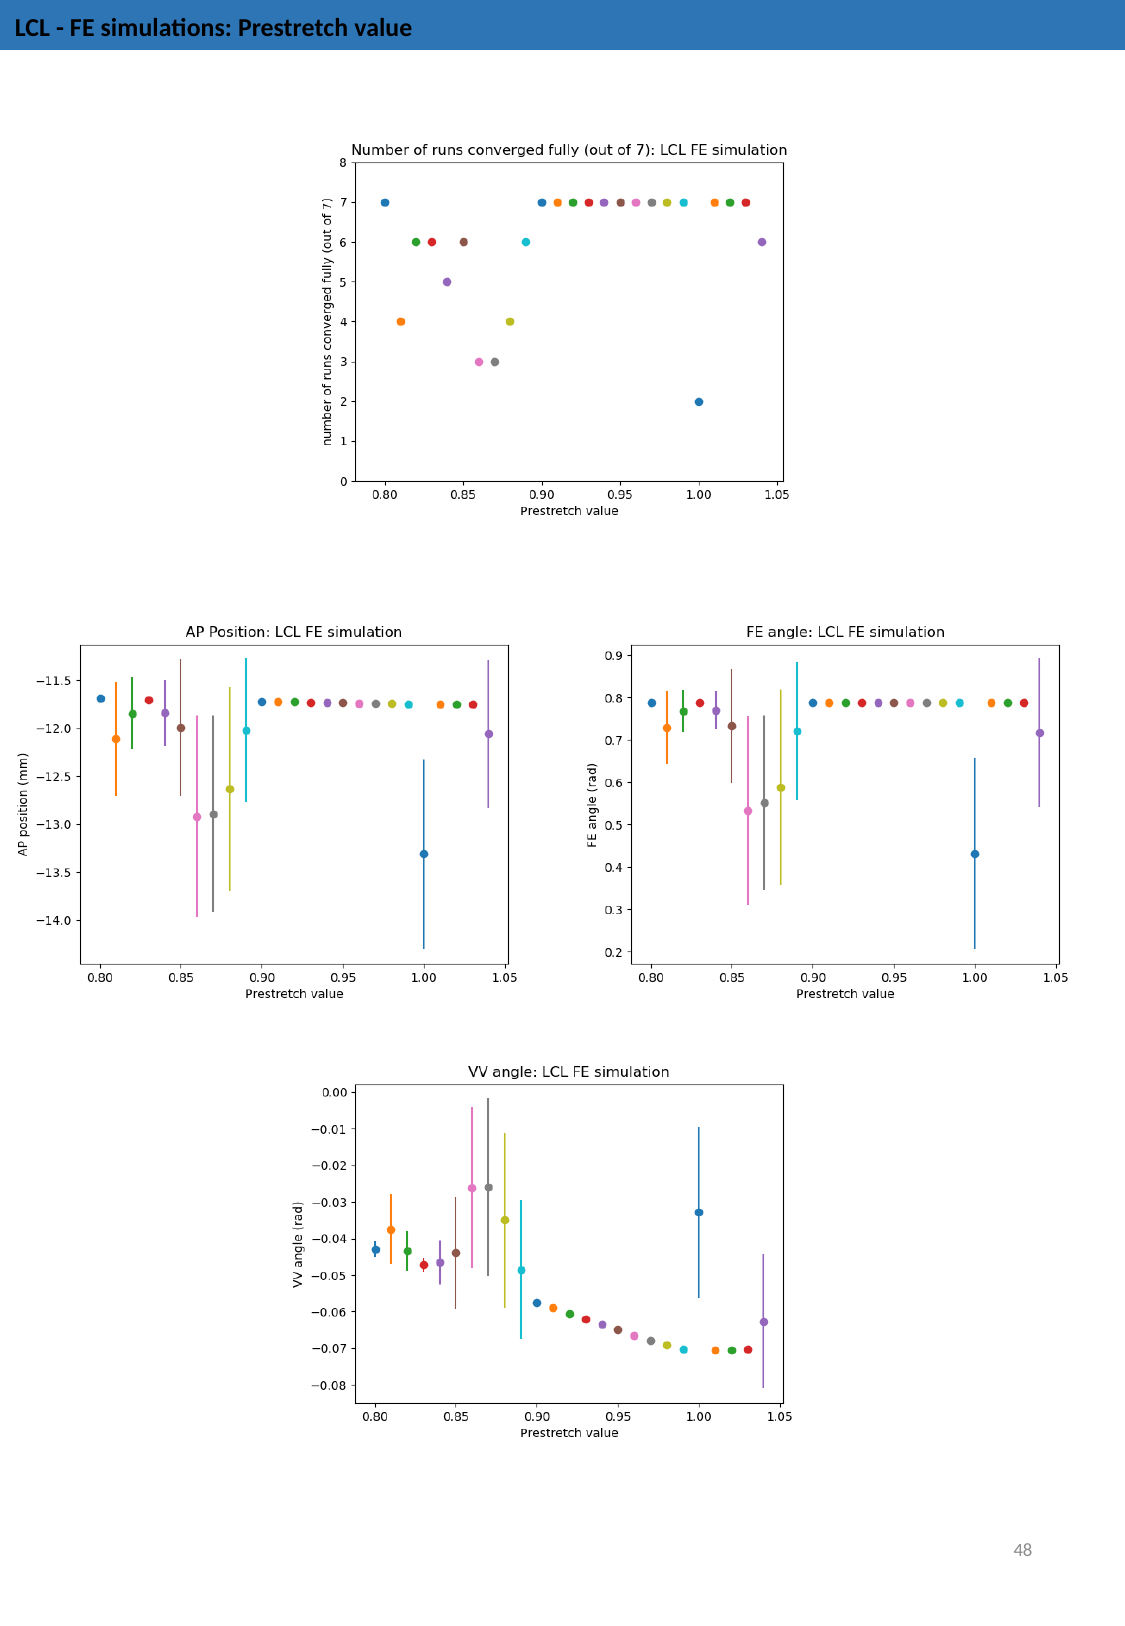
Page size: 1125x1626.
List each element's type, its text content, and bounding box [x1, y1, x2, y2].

text_box LCL - FE simulations: Prestretch value [0, 3, 785, 50]
picture [11, 594, 1114, 1009]
picture [286, 1034, 839, 1448]
text_box [0, 0, 1125, 51]
slide_number 48 [794, 1506, 1048, 1593]
picture [286, 112, 839, 526]
